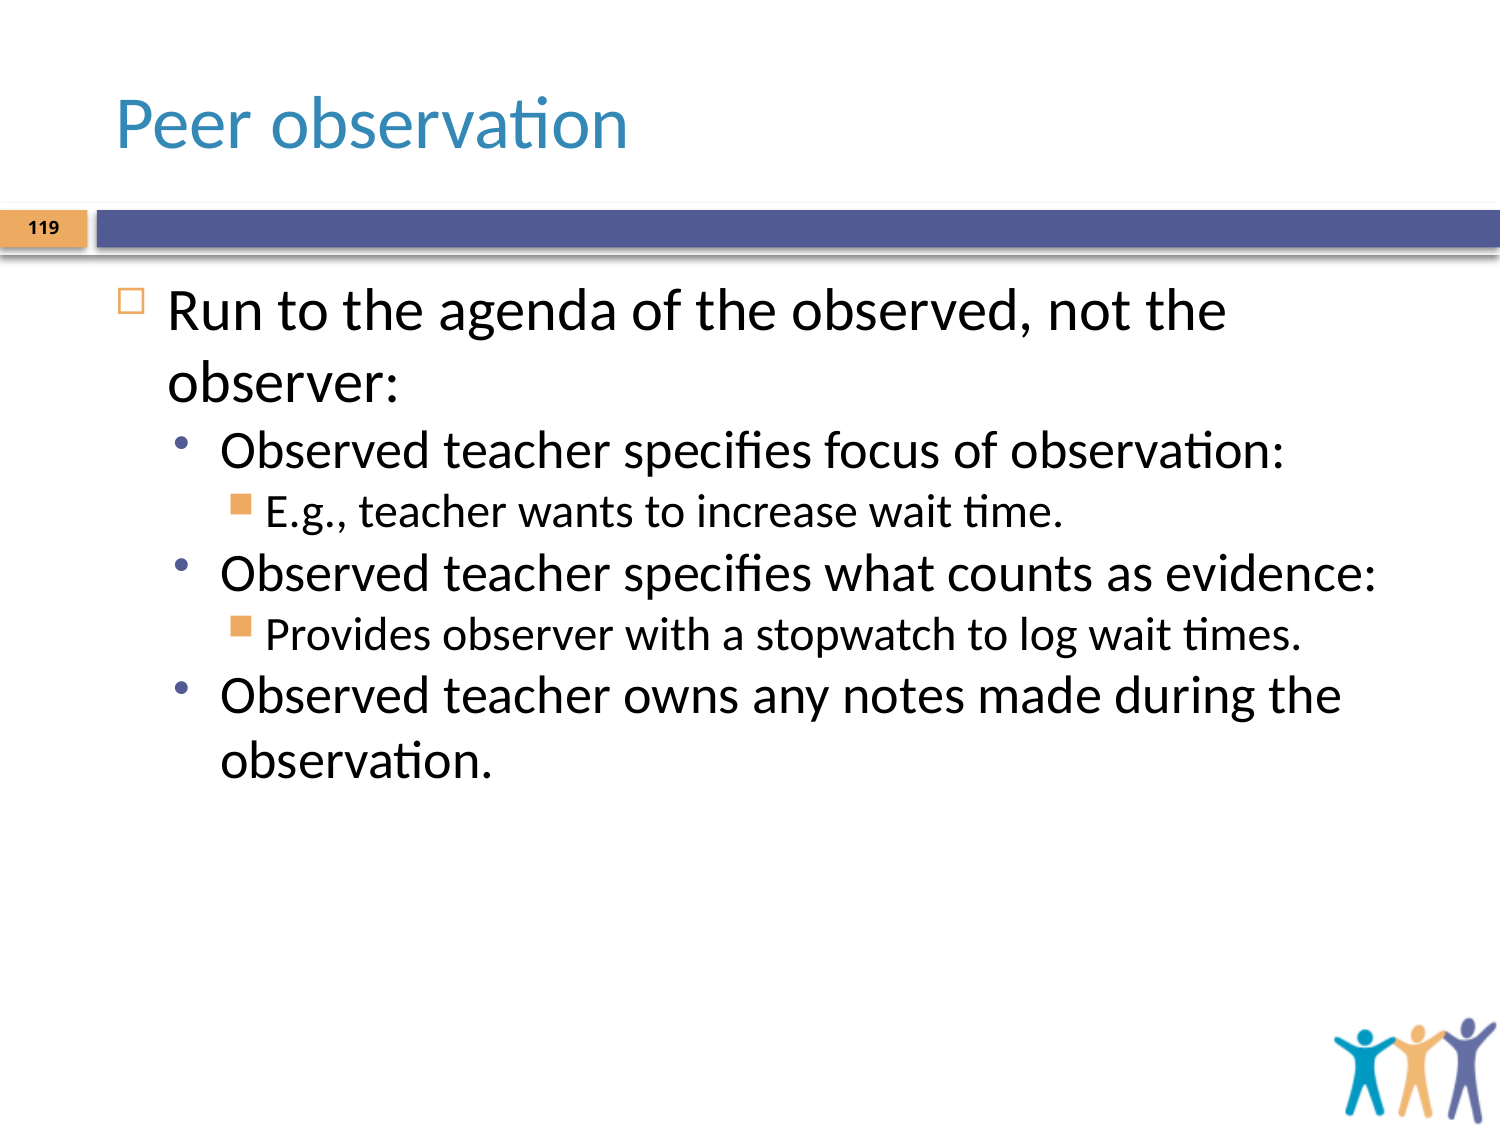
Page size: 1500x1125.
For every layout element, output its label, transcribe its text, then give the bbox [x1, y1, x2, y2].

slide_number 119 [0, 208, 88, 249]
title Peer observation [100, 37, 1438, 200]
list Run to the agenda of the observed, not the observer: Observed teacher specifies focus of observation: E.g., teacher wants to increase wait time. Observed teacher specifies what counts as evidence: Provides observer with a stopwatch to log wait times. Observed teacher owns any notes made during the observation. [100, 262, 1438, 1125]
